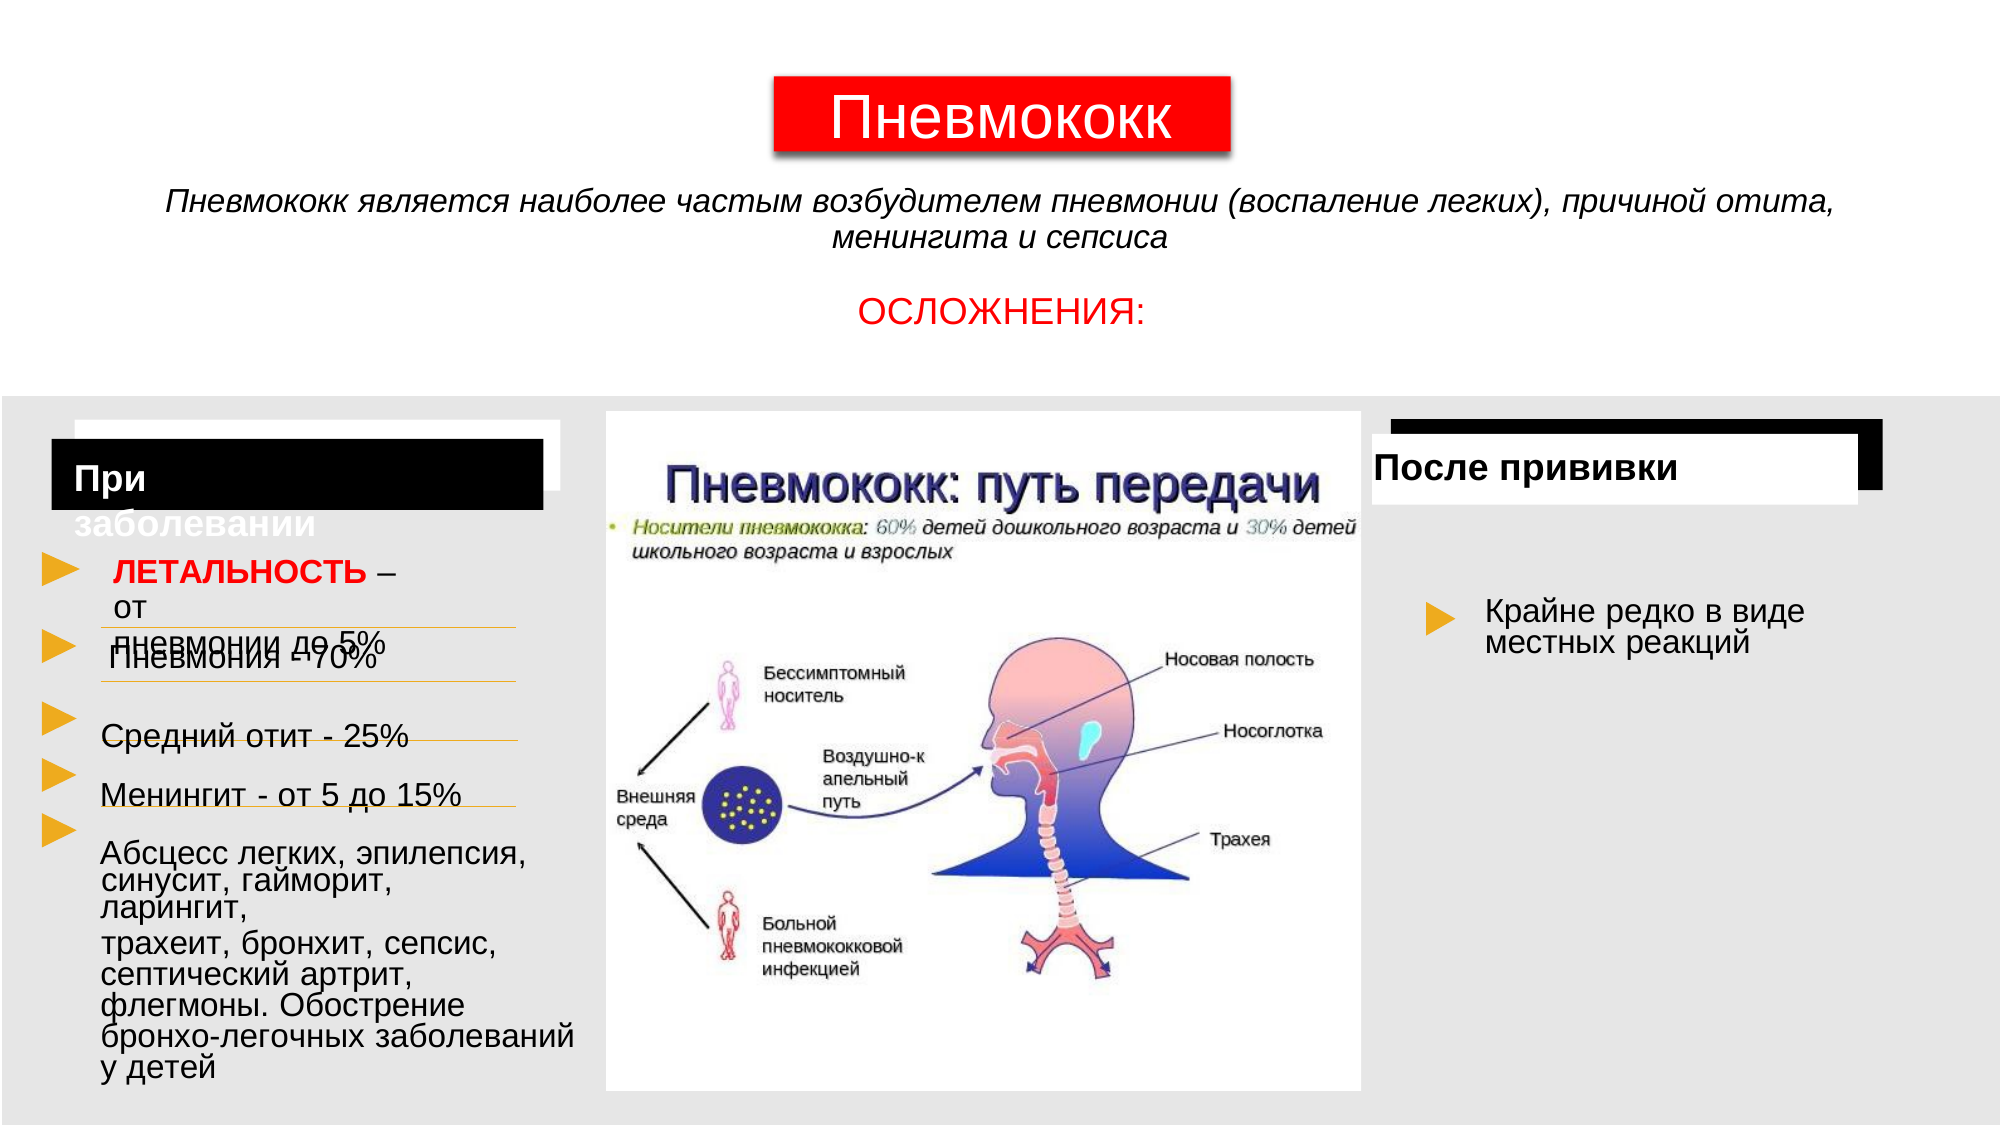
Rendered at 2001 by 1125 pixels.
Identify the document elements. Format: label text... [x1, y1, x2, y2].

text_box [1426, 601, 1456, 636]
text_box [606, 411, 1362, 1091]
text_box [41, 701, 77, 736]
text_box Средний отит - 25% Менингит - от 5 до 15% Абсцесс легких, эпилепсия, синусит, гайморит, ларингит, трахеит, бронхит, сепсис, септический артрит, флегмоны. Обострение бронхо-легочных заболеваний у детей [98, 695, 577, 1086]
text_box Пневмококк [773, 76, 1231, 152]
text_box После прививки [1371, 443, 1680, 489]
text_box [74, 419, 561, 491]
text_box [2, 395, 2000, 1125]
text_box Пневмококк является наиболее частым возбудителем пневмонии (воспаление легких), причиной отита, менингита и сепсиса ОСЛОЖНЕНИЯ: [161, 183, 1838, 333]
text_box ЛЕТАЛЬНОСТЬ – от пневмонии до 5% [111, 554, 439, 627]
text_box [41, 628, 77, 664]
text_box Крайне редко в виде местных реакций [1482, 597, 1809, 661]
text_box ЛЕТАЛЬНОСТЬ – от пневмонии до 5% [111, 628, 439, 662]
text_box [41, 813, 77, 848]
text_box [41, 757, 77, 792]
text_box [1372, 433, 1858, 505]
text_box Пневмония - 70% [106, 635, 382, 675]
text_box [41, 551, 80, 587]
text_box [51, 438, 544, 510]
text_box [1390, 419, 1883, 491]
text_box [764, 69, 1241, 168]
text_box При заболевании [71, 454, 400, 545]
